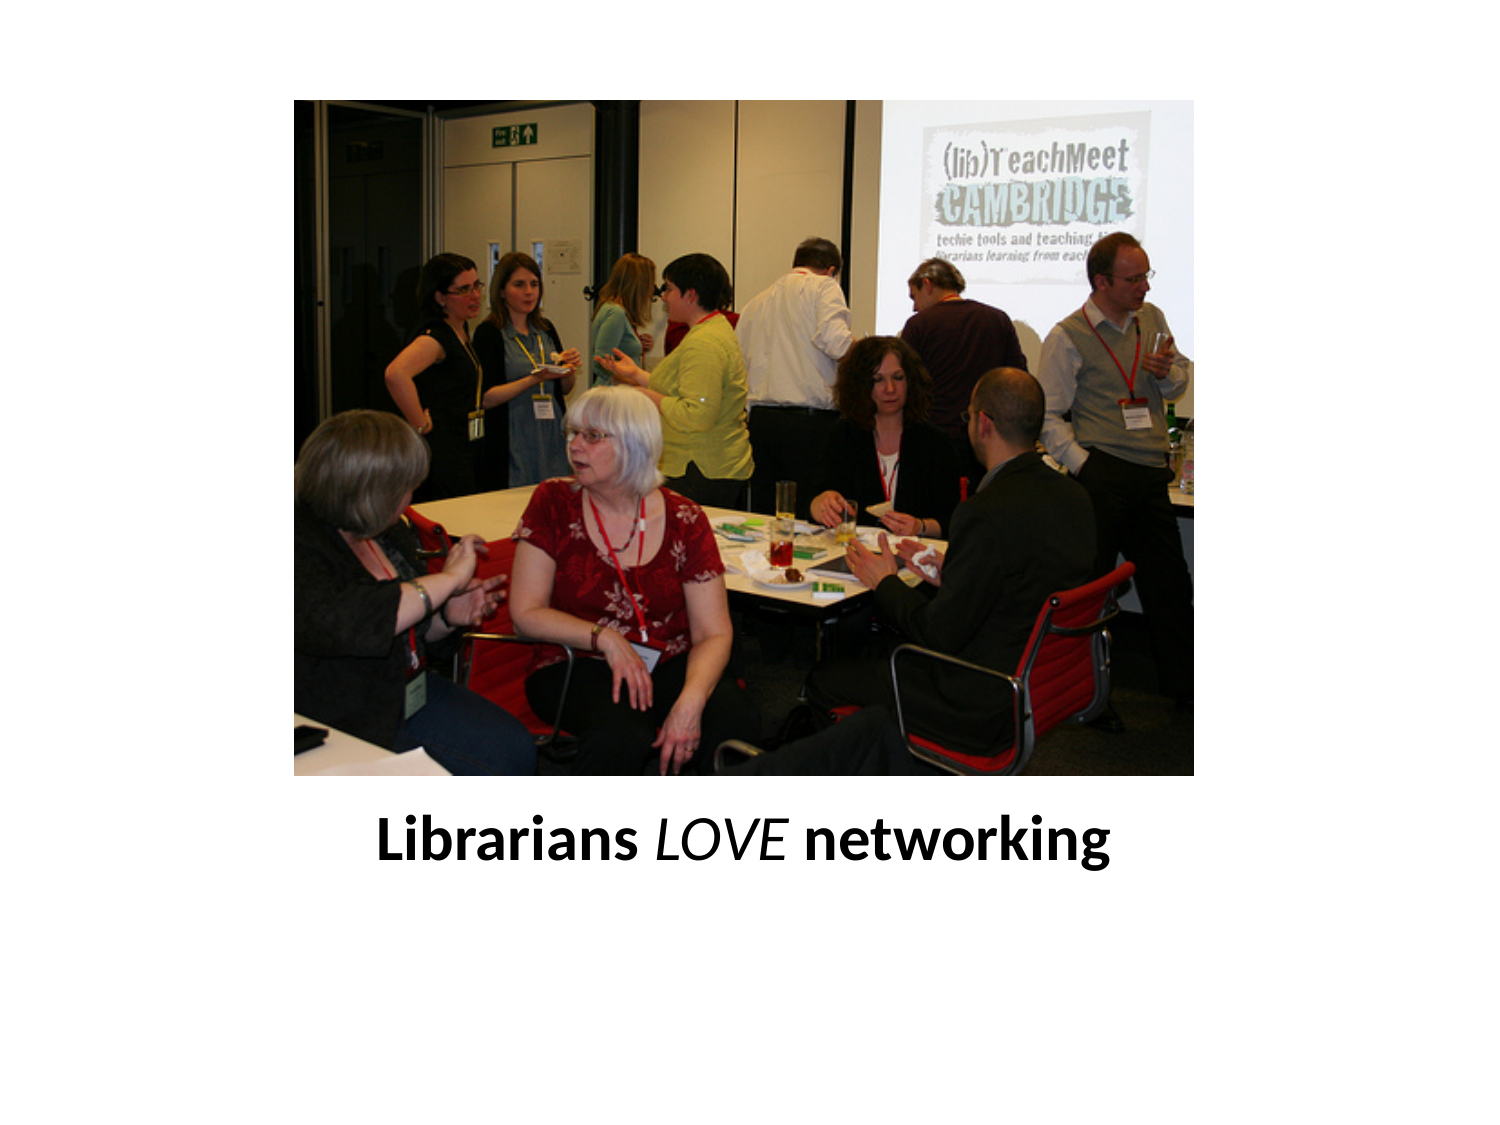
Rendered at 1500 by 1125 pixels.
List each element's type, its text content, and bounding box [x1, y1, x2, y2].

picture [293, 100, 1195, 776]
title Librarians LOVE networking [294, 787, 1194, 881]
